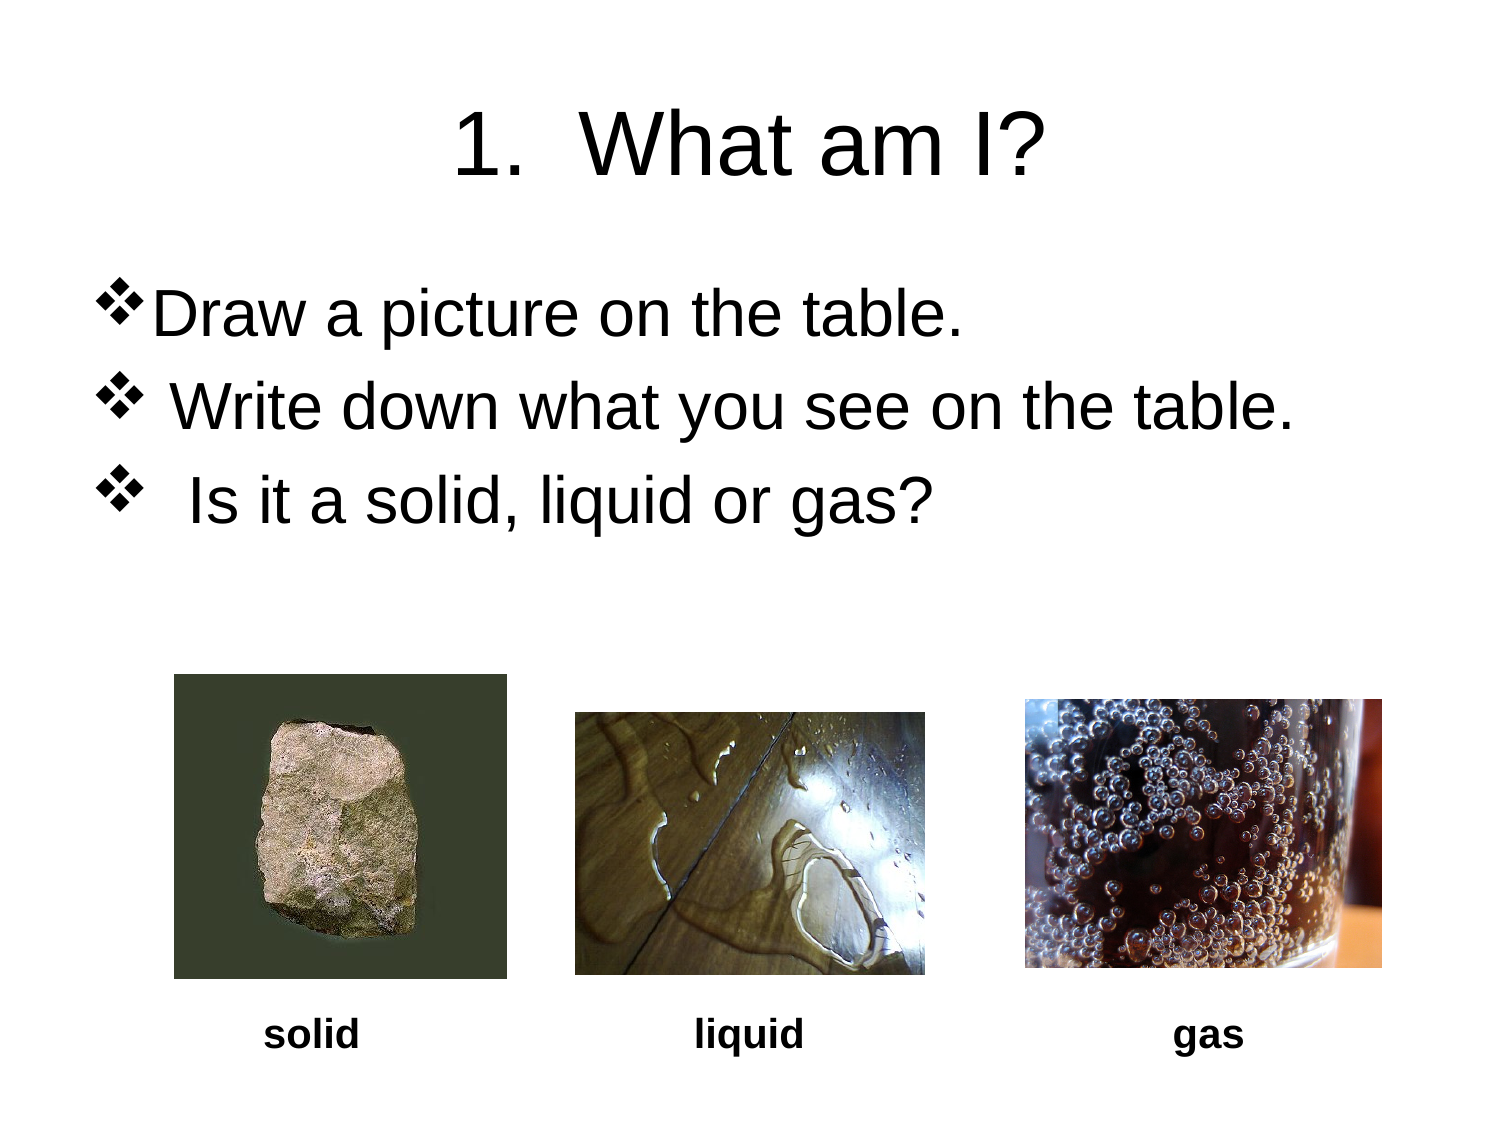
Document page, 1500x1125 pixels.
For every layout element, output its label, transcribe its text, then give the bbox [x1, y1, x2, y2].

picture [574, 712, 926, 976]
picture [1024, 699, 1382, 968]
title 1. What am I? [74, 44, 1426, 233]
list Draw a picture on the table. Write down what you see on the table. Is it a solid, liquid or gas? [74, 262, 1426, 601]
text_box solid liquid gas [174, 999, 1388, 1065]
picture [174, 674, 507, 980]
